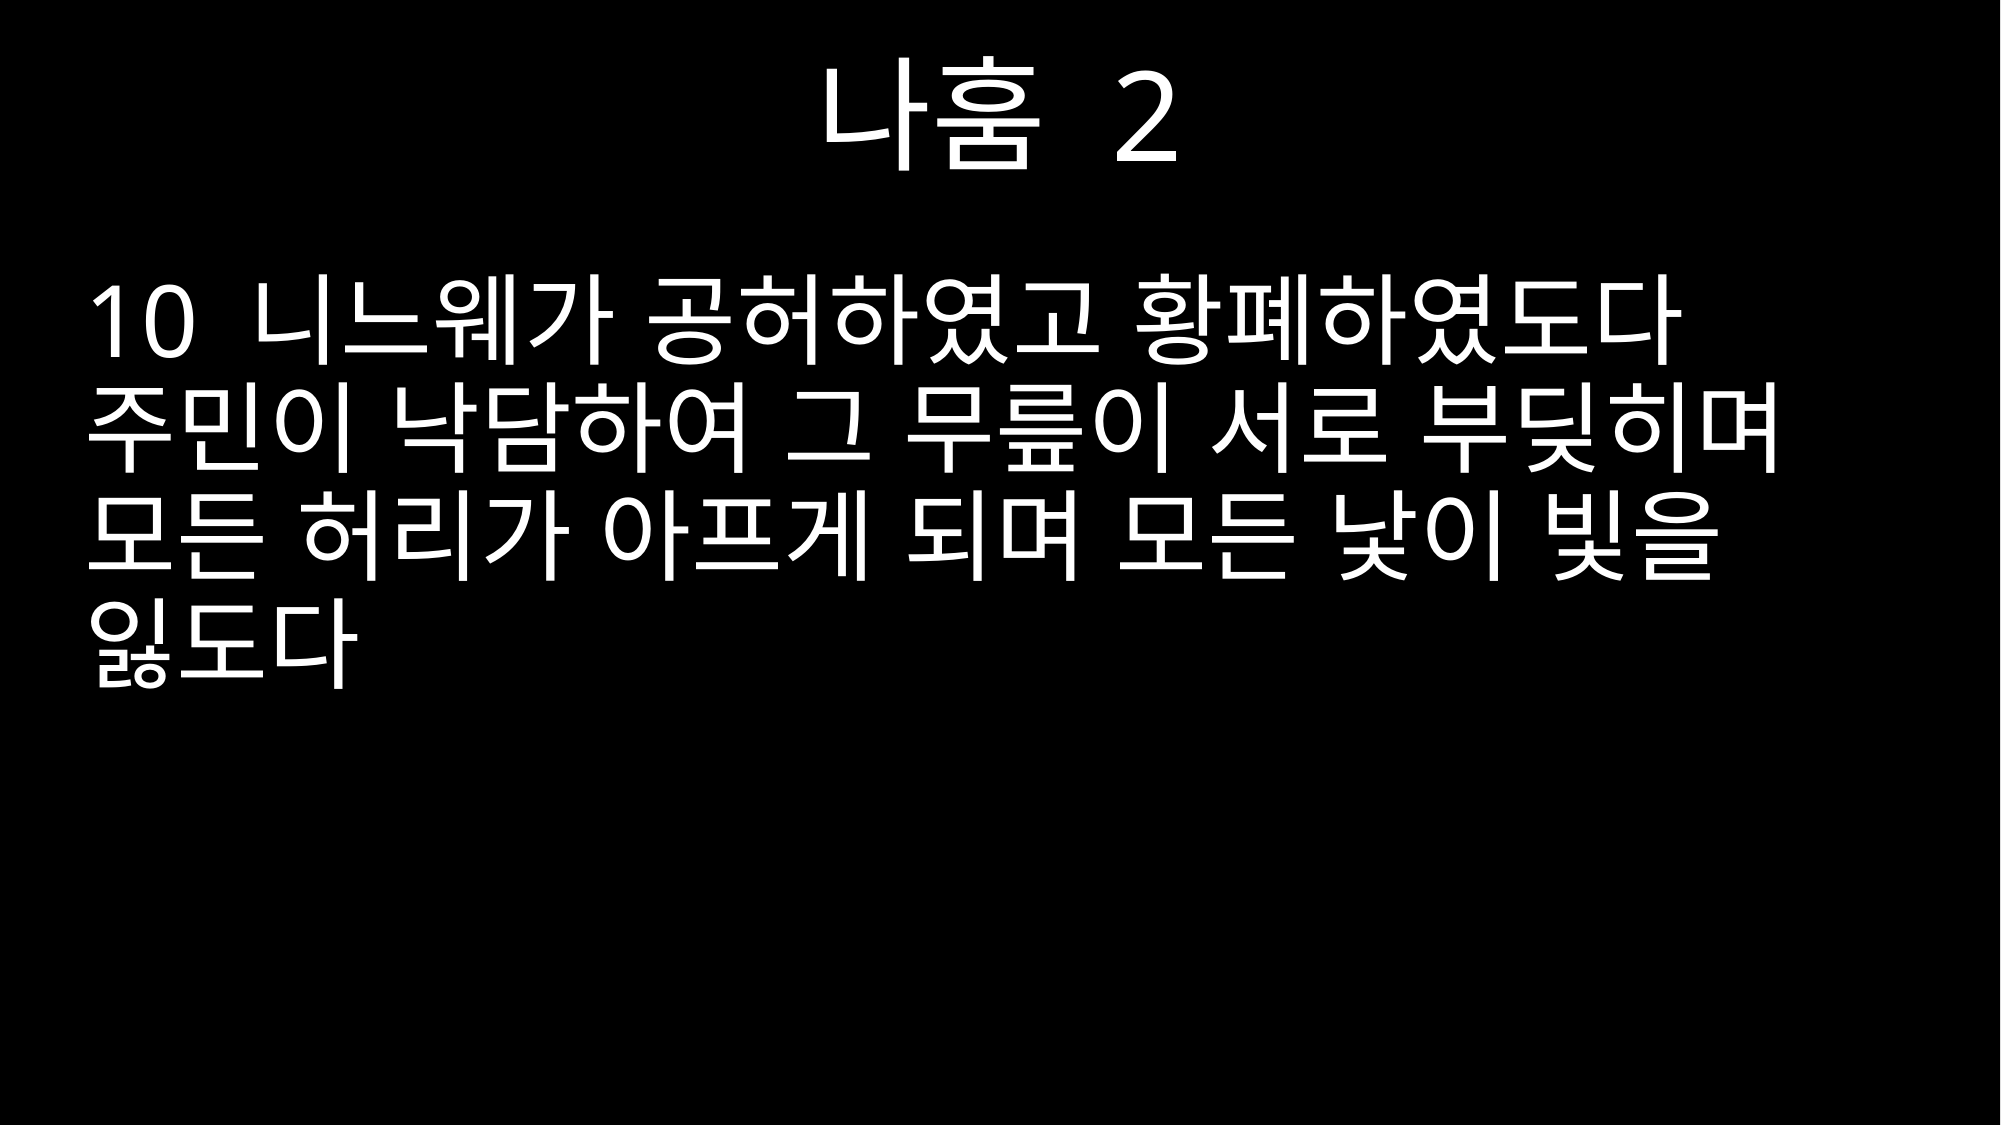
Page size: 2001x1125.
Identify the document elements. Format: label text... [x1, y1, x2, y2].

list 10 니느웨가 공허하였고 황폐하였도다 주민이 낙담하여 그 무릎이 서로 부딪히며 모든 허리가 아프게 되며 모든 낯이 빛을 잃도다 [69, 263, 1953, 423]
footer 나훔 2 [0, 32, 2000, 192]
picture [0, 0, 2001, 1125]
